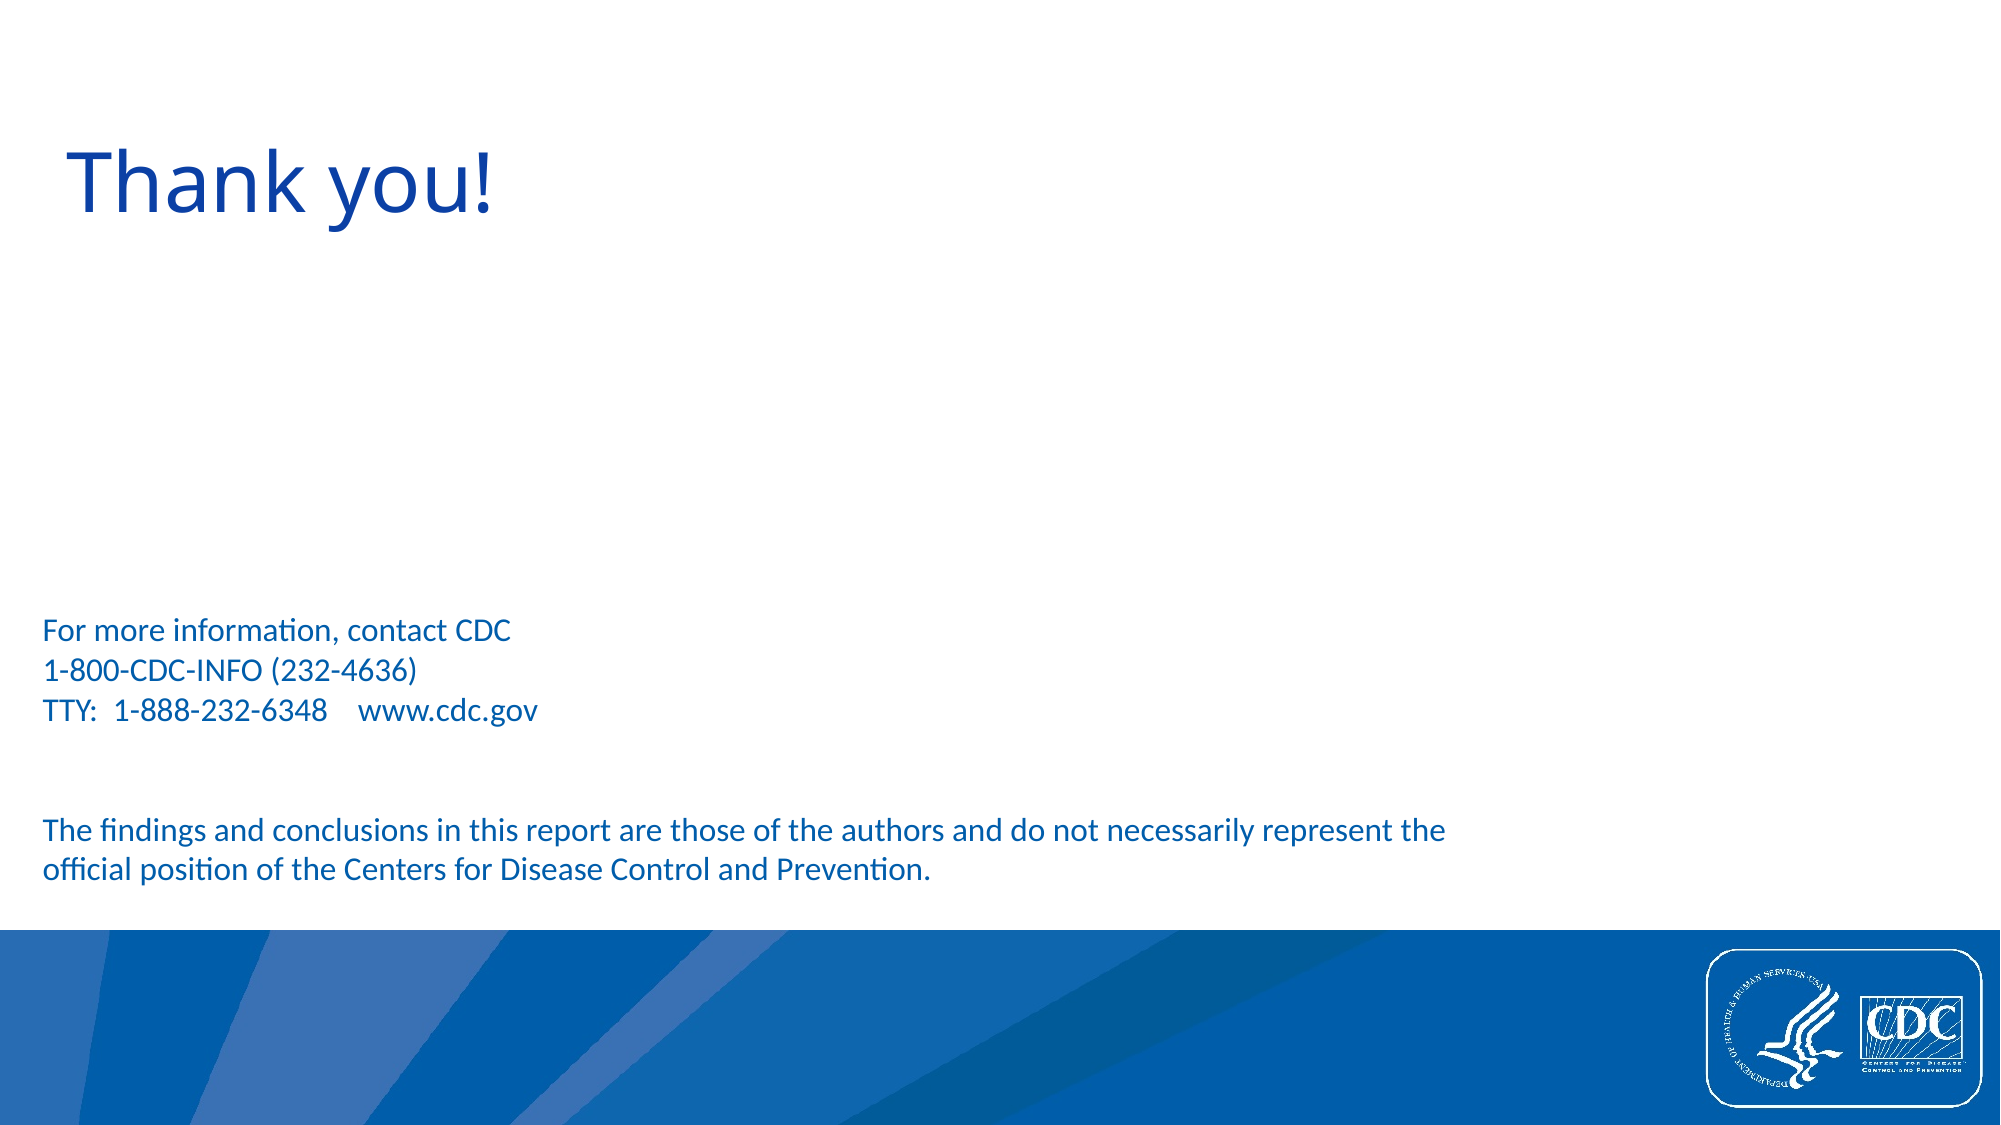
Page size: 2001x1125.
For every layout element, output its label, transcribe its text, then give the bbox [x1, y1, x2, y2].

title Thank you! [51, 122, 1777, 340]
picture [0, 930, 2000, 1125]
